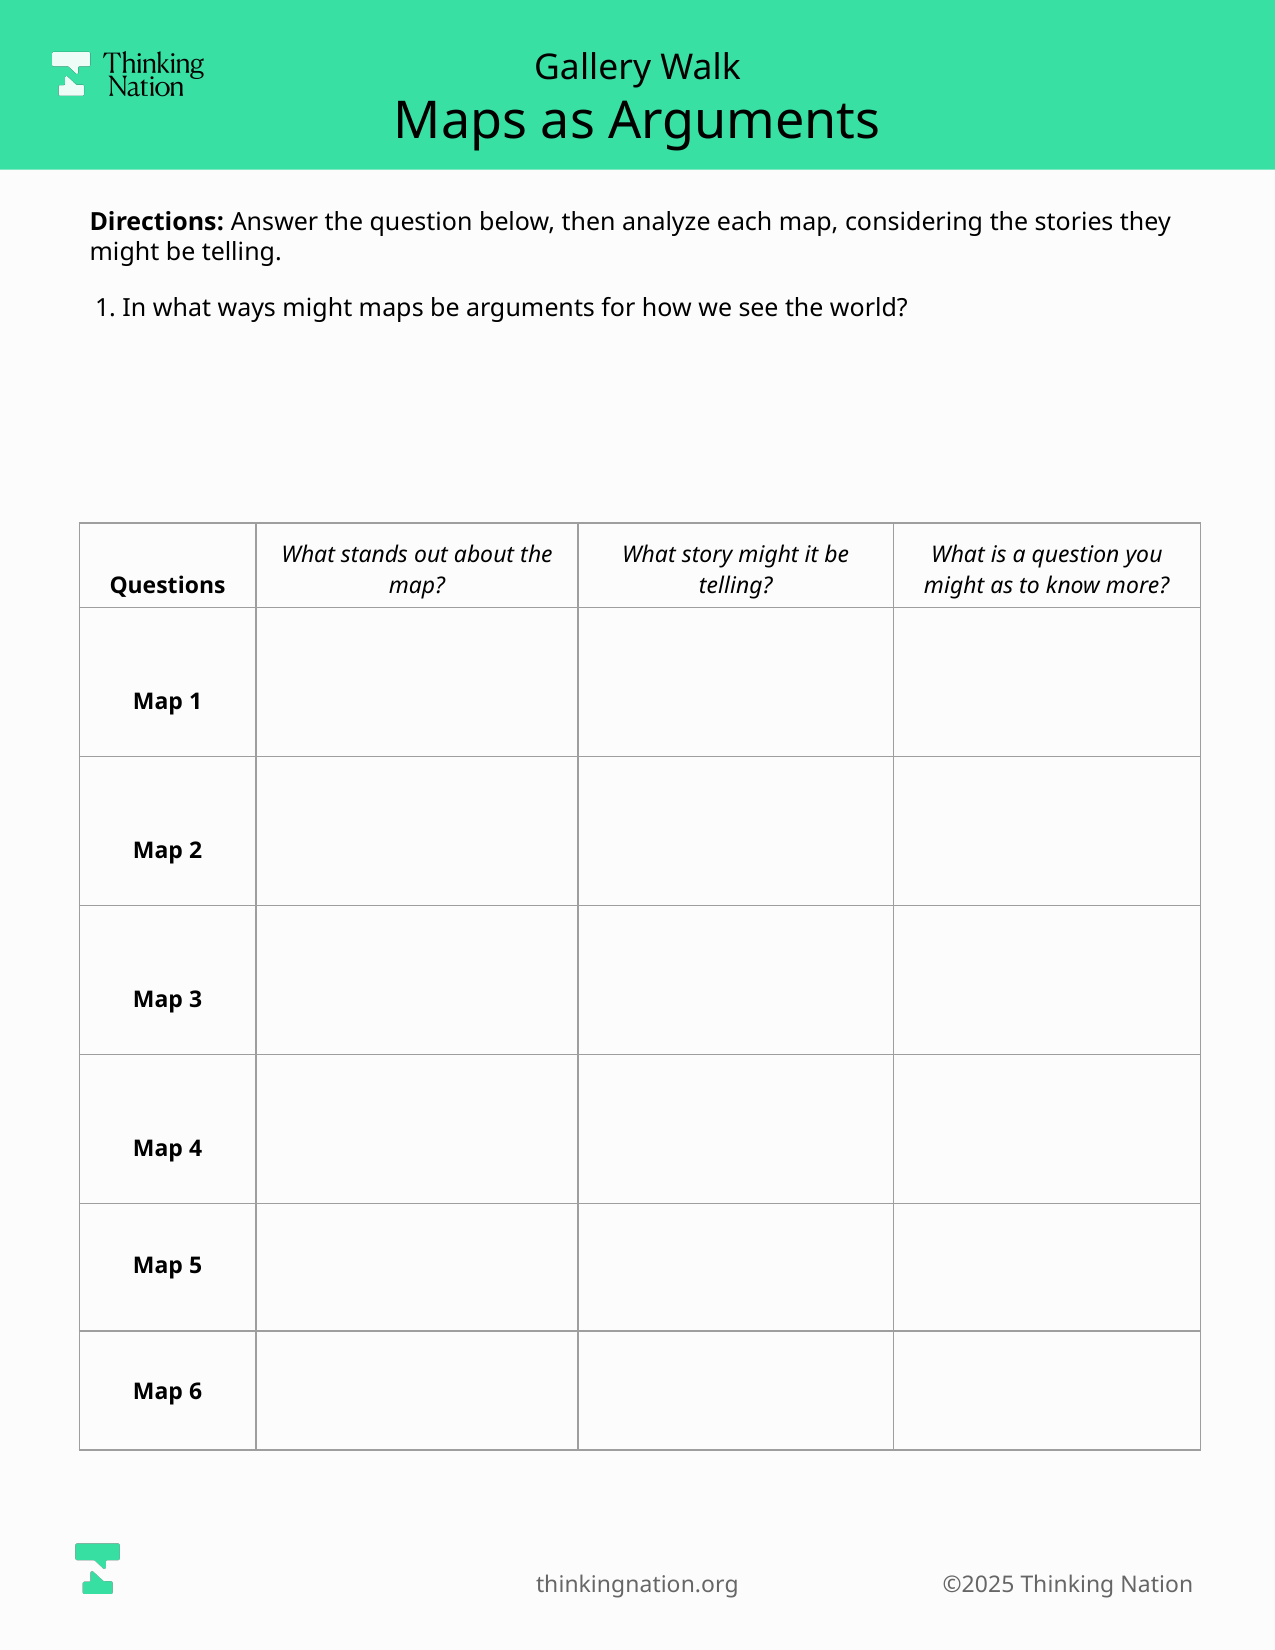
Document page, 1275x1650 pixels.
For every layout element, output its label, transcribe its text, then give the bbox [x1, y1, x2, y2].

table_header What story might it be telling? [579, 524, 893, 607]
table_cell [579, 1332, 893, 1449]
table_header What stands out about the map? [257, 524, 577, 607]
picture [62, 1533, 133, 1604]
table_cell [257, 1055, 577, 1203]
text_box ©2025 Thinking Nation [907, 1553, 1210, 1605]
table_cell [257, 608, 577, 756]
table_cell Map 3 [80, 906, 255, 1054]
table_cell [894, 906, 1200, 1054]
table_cell [579, 1055, 893, 1203]
text_box Gallery Walk Maps as Arguments [0, 0, 1275, 170]
table_cell Map 6 [80, 1332, 255, 1449]
table_cell [894, 1332, 1200, 1449]
table_cell [894, 1055, 1200, 1203]
table_cell [257, 1332, 577, 1449]
table_cell [894, 757, 1200, 905]
table_cell [894, 608, 1200, 756]
table_cell Map 2 [80, 757, 255, 905]
table_cell Map 1 [80, 608, 255, 756]
table_cell [579, 757, 893, 905]
text_box thinkingnation.org [486, 1553, 789, 1605]
table_cell [257, 757, 577, 905]
table_cell [579, 906, 893, 1054]
table_header What is a question you might as to know more? [894, 524, 1200, 607]
table_cell [257, 1204, 577, 1330]
table_cell Map 4 [80, 1055, 255, 1203]
text_box Directions: Answer the question below, then analyze each map, considering the stories they might be telling. [74, 190, 1201, 281]
text_box 1. In what ways might maps be arguments for how we see the world? [76, 273, 1198, 511]
table_header Questions [80, 524, 255, 607]
table_cell [579, 1204, 893, 1330]
picture [35, 37, 210, 110]
table_cell Map 5 [80, 1204, 255, 1330]
table_cell [579, 608, 893, 756]
table_cell [894, 1204, 1200, 1330]
table_cell [257, 906, 577, 1054]
